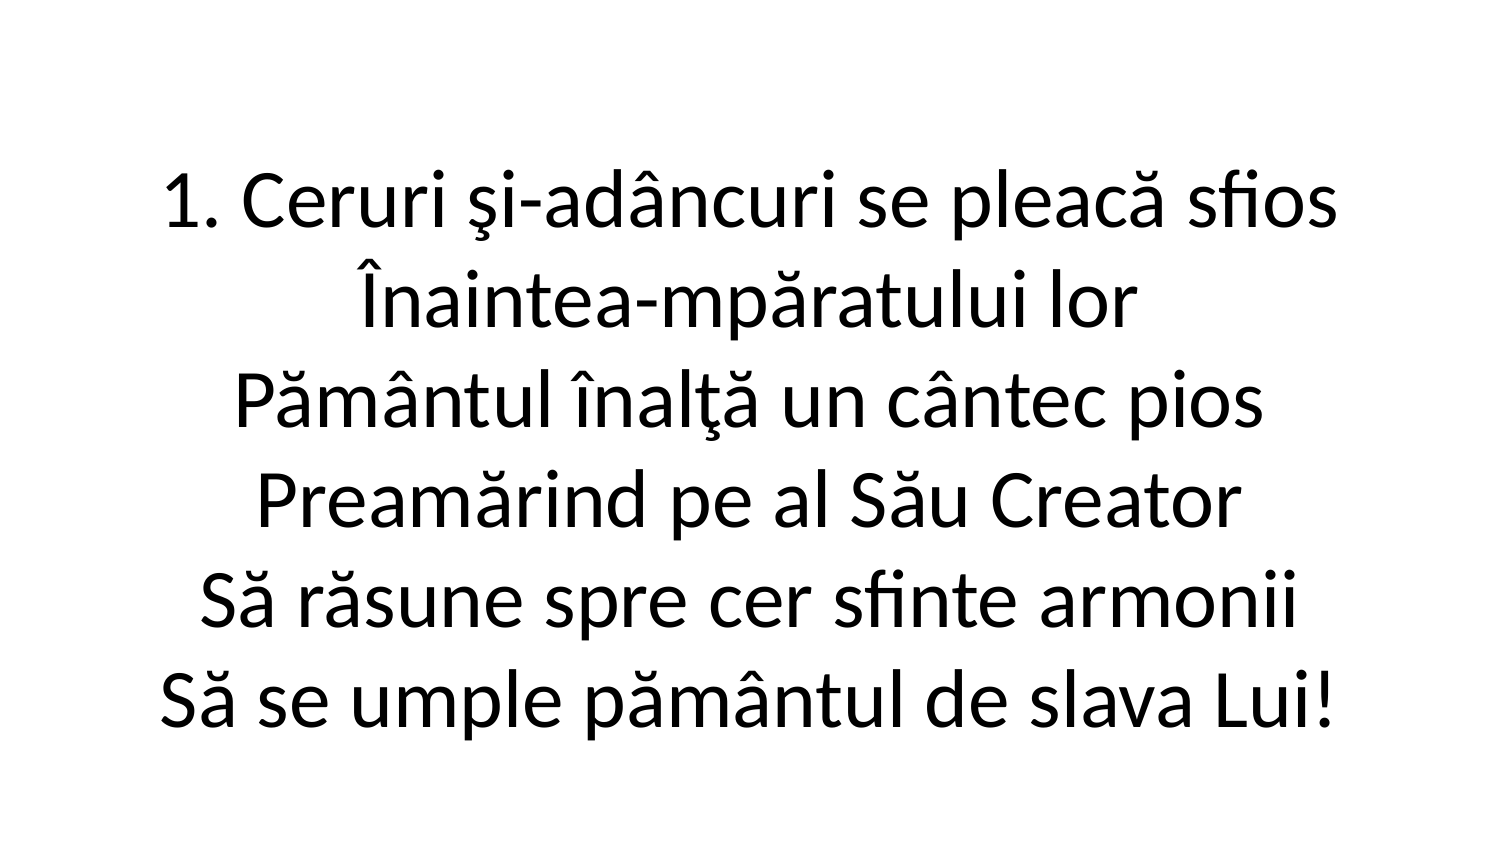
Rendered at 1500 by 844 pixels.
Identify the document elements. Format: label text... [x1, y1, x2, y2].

text_box 1. Ceruri şi-adâncuri se pleacă sfios Înaintea-mpăratului lor Pământul înalţă un cântec pios Preamărind pe al Său Creator Să răsune spre cer sfinte armonii Să se umple pământul de slava Lui! [145, 92, 1355, 752]
